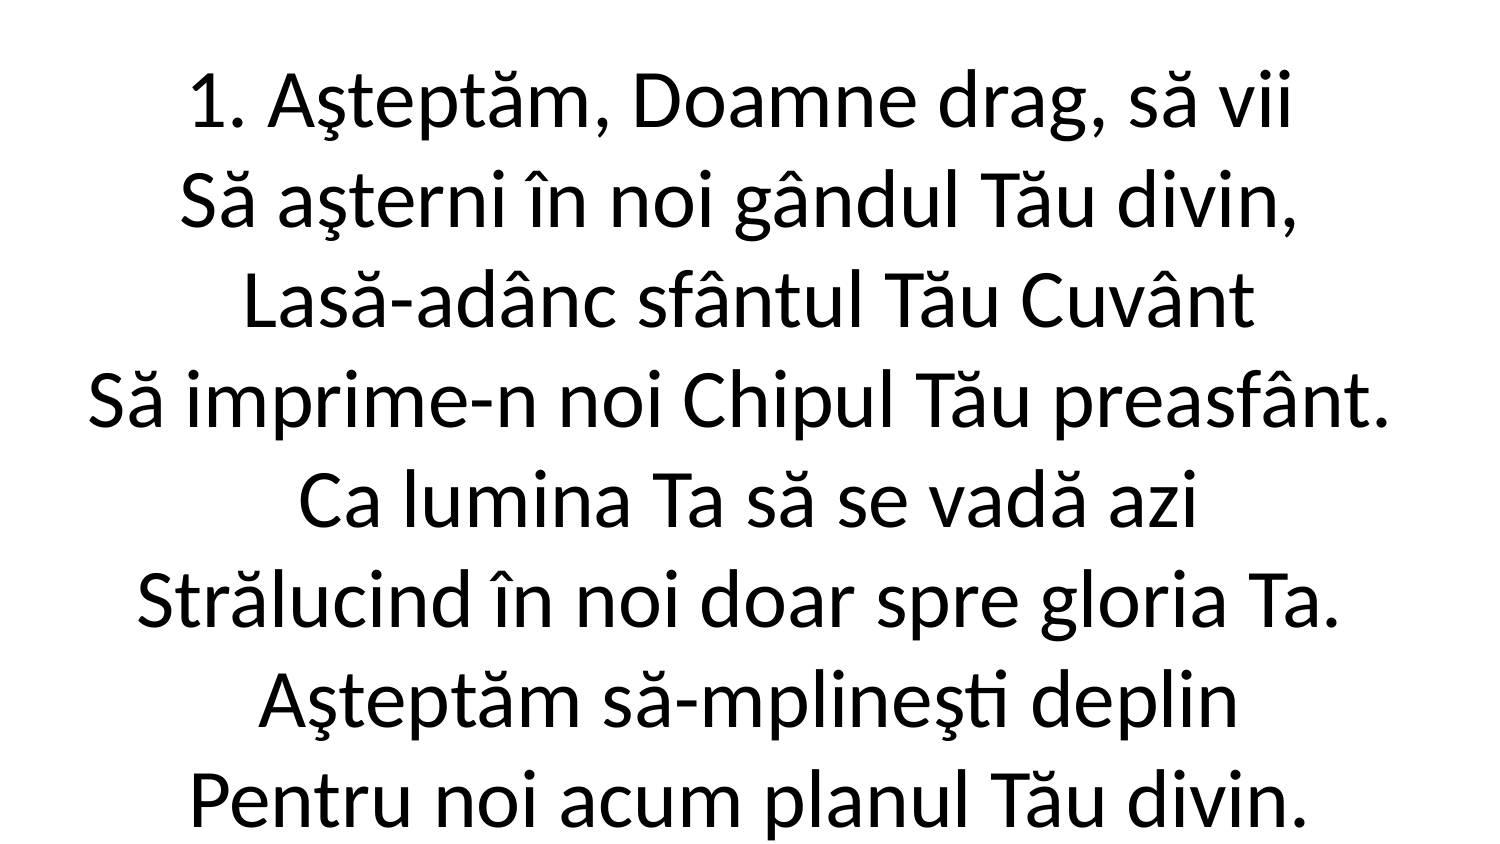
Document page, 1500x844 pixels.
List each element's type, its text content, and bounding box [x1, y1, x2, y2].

text_box 1. Aşteptăm, Doamne drag, să vii Să aşterni în noi gândul Tău divin, Lasă-adânc sfântul Tău Cuvânt Să imprime-n noi Chipul Tău preasfânt. Ca lumina Ta să se vadă azi Strălucind în noi doar spre gloria Ta. Aşteptăm să-mplineşti deplin Pentru noi acum planul Tău divin. [73, 0, 1427, 844]
